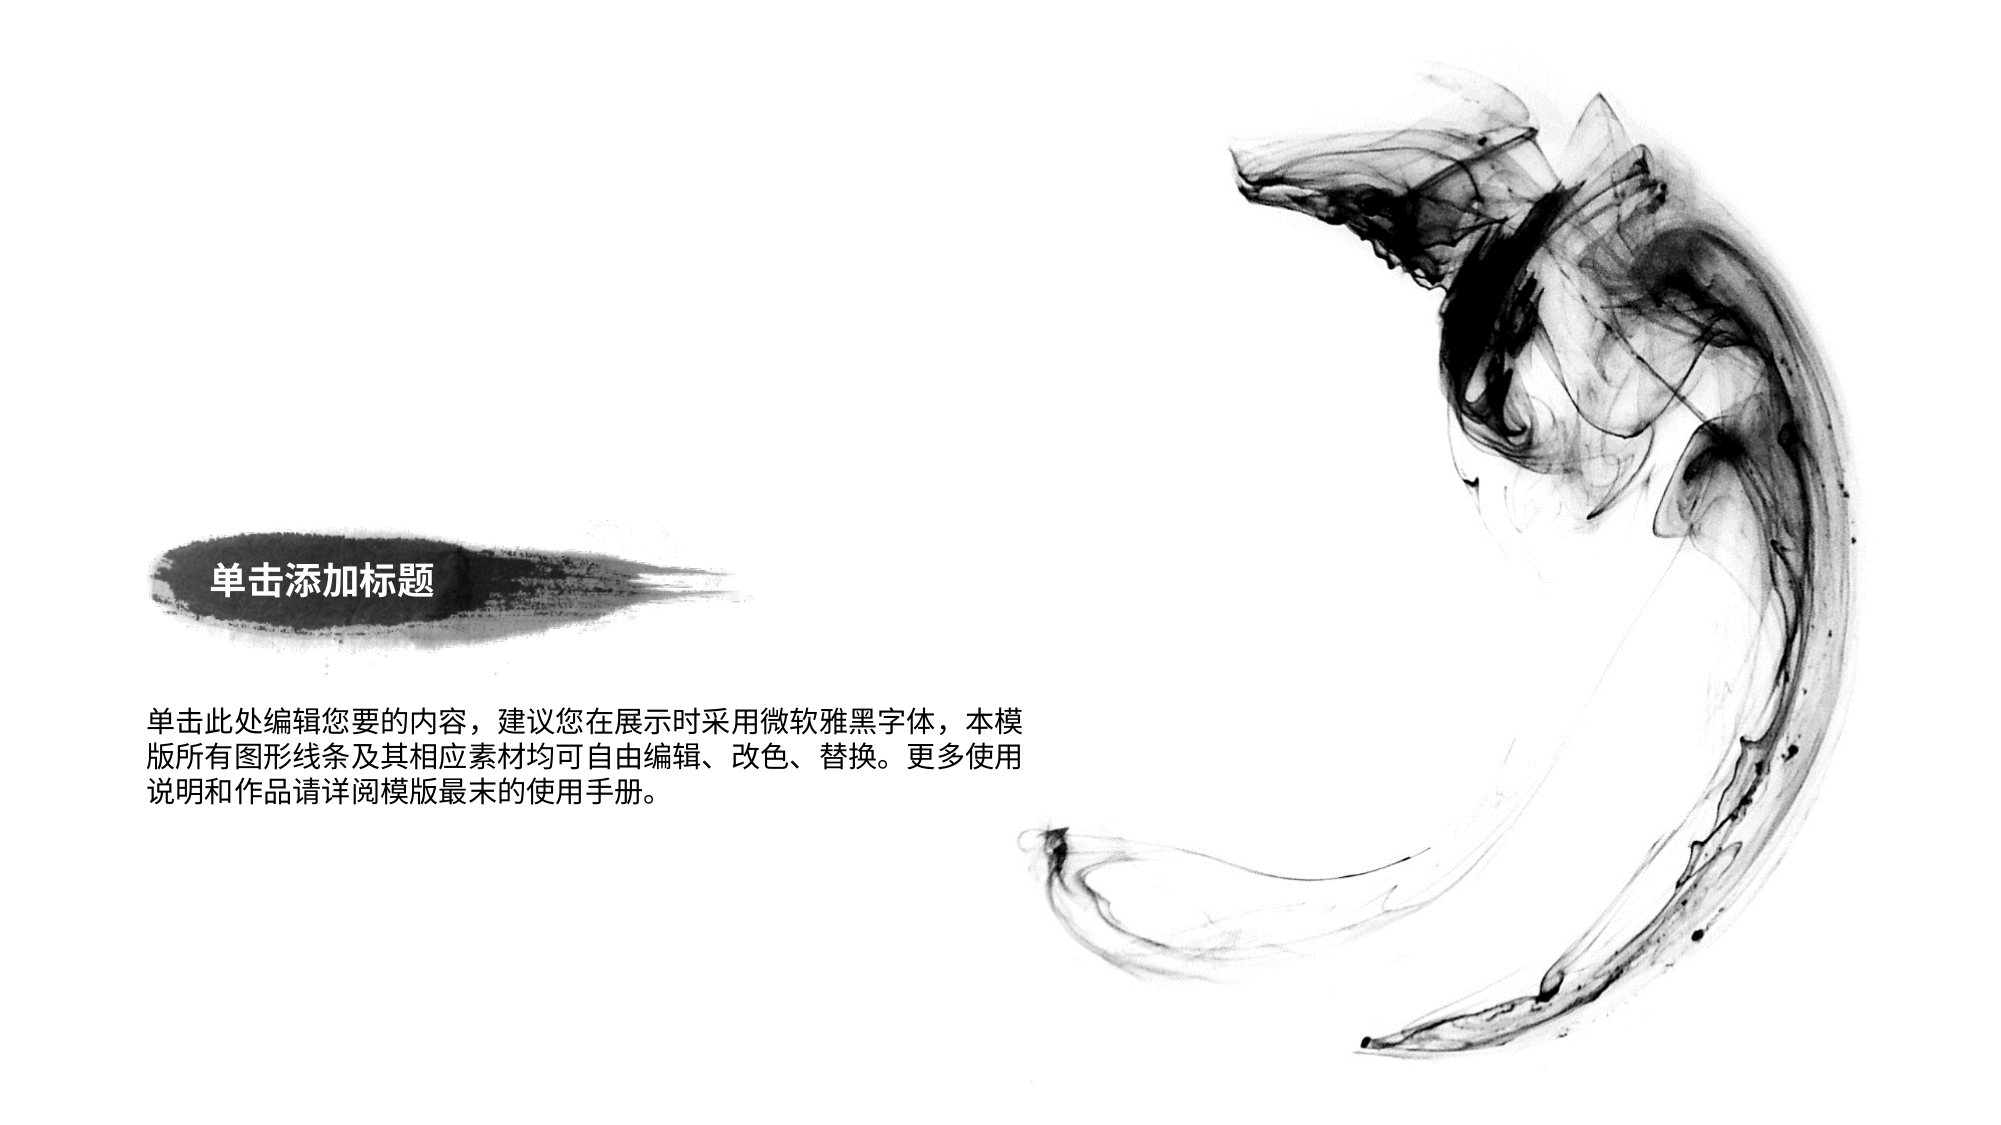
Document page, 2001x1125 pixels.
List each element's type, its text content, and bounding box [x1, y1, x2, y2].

picture [893, 0, 2000, 1125]
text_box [131, 520, 754, 678]
text_box 单击此处编辑您要的内容，建议您在展示时采用微软雅黑字体，本模版所有图形线条及其相应素材均可自由编辑、改色、替换。更多使用说明和作品请详阅模版最末的使用手册。 [131, 695, 888, 816]
